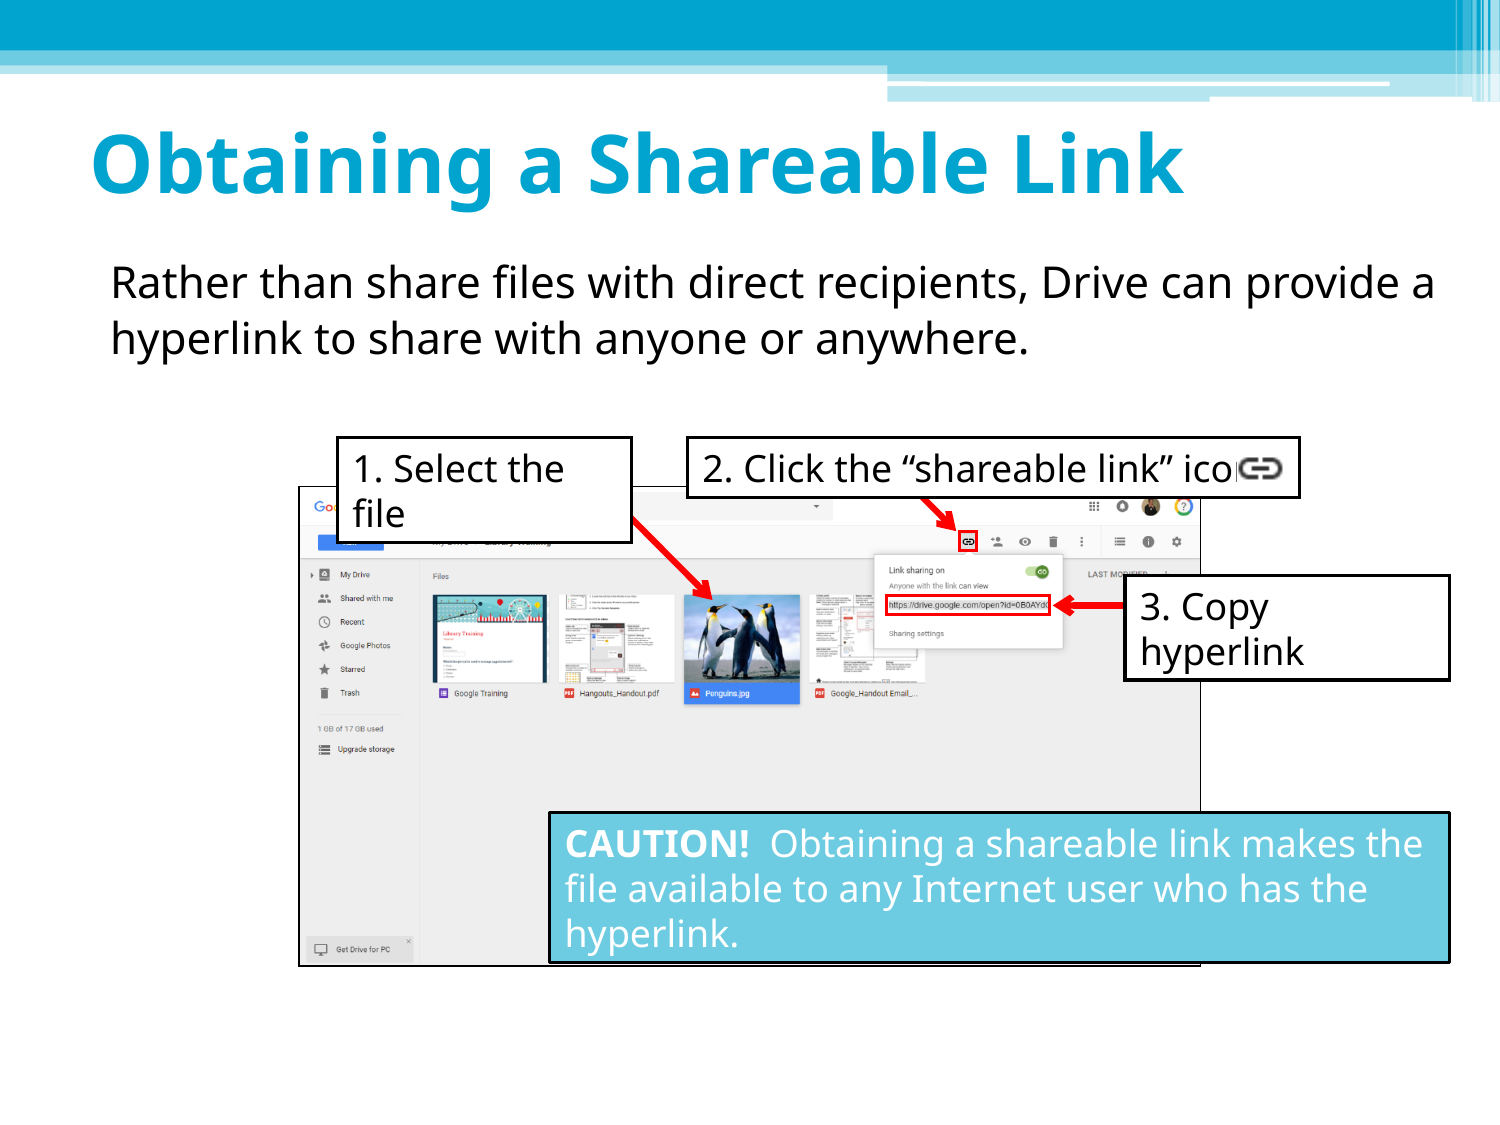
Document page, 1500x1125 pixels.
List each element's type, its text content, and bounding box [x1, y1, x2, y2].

picture [299, 487, 1200, 966]
picture [1237, 456, 1285, 482]
text_box 3. Copy hyperlink [1200, 575, 1450, 681]
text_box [918, 493, 957, 532]
text_box CAUTION! Obtaining a shareable link makes the file available to any Internet user who has the hyperlink. [1200, 812, 1450, 963]
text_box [606, 493, 713, 600]
list Rather than share files with direct recipients, Drive can provide a hyperlink to share with anyone or anywhere. [75, 247, 1463, 388]
title Obtaining a Shareable Link [75, 75, 1418, 248]
text_box 2. Click the “shareable link” icon [687, 437, 1300, 498]
text_box 1. Select the file [337, 437, 632, 487]
